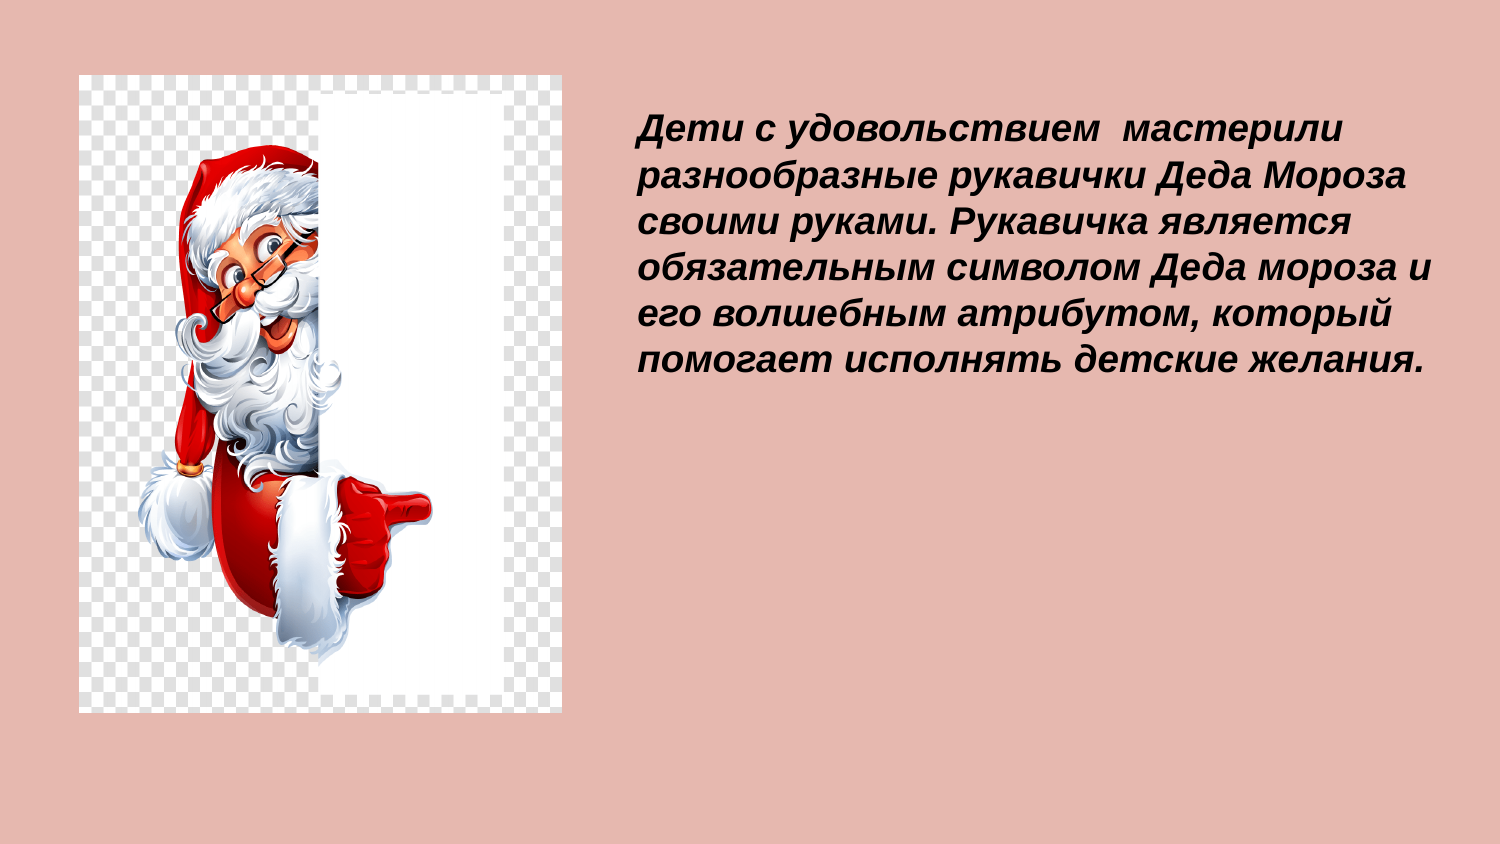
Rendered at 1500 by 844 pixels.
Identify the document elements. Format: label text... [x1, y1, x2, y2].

picture [78, 74, 562, 713]
title Дети с удовольствием мастерили разнообразные рукавички Деда Мороза своими руками. Рукавичка является обязательным символом Деда мороза и его волшебным атрибутом, который помогает исполнять детские желания. [622, 88, 1449, 443]
